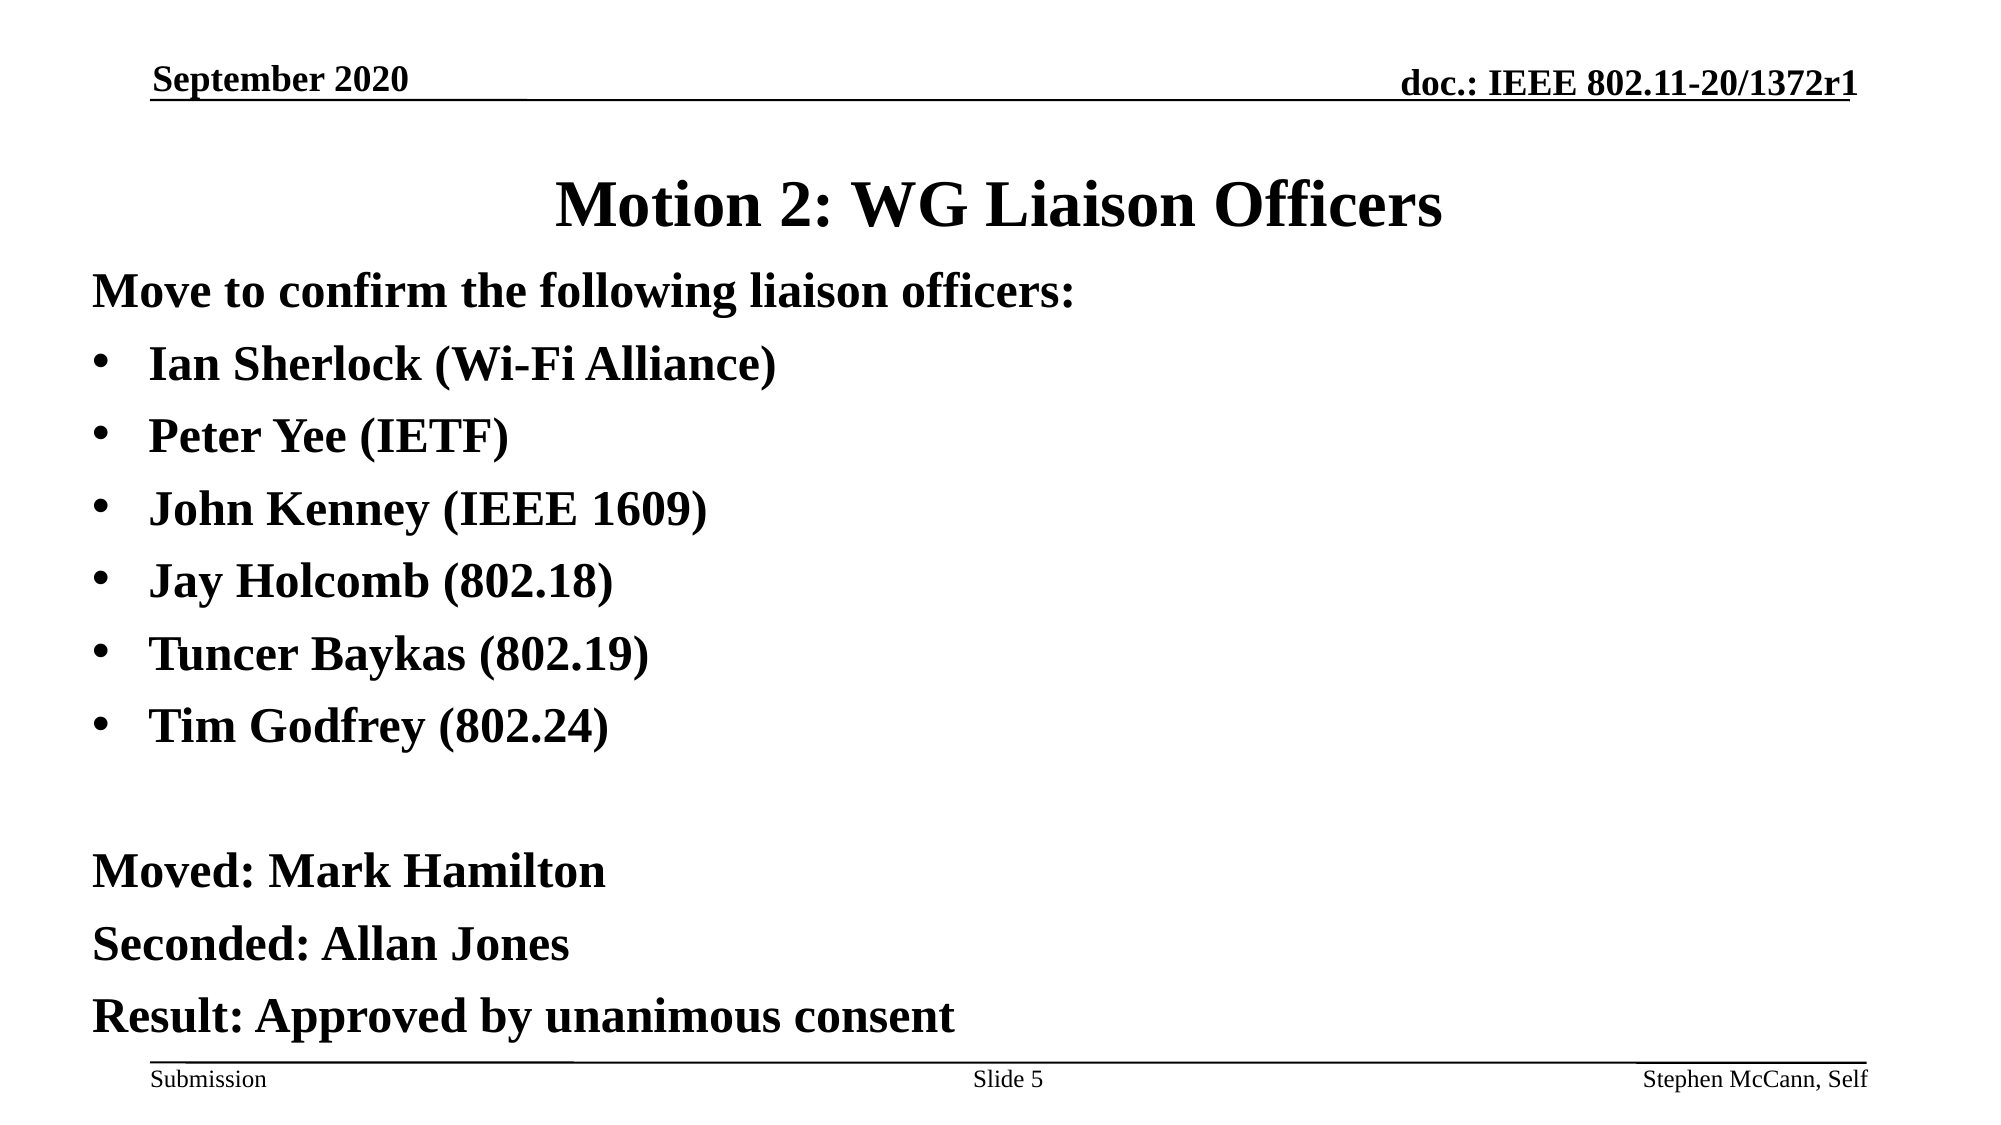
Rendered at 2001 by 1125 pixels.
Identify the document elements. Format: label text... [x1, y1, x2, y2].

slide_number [152, 54, 563, 100]
slide_number Slide 5 [950, 1061, 1067, 1123]
footer Stephen McCann, Self [1171, 1061, 1869, 1093]
title Motion 2: WG Liaison Officers [149, 112, 1850, 249]
list Move to confirm the following liaison officers: Ian Sherlock (Wi-Fi Alliance) Peter Yee (IETF) John Kenney (IEEE 1609) Jay Holcomb (802.18) Tuncer Baykas (802.19) Tim Godfrey (802.24) Moved: Mark Hamilton Seconded: Allan Jones Result: Approved by unanimous consent [76, 249, 1940, 1025]
